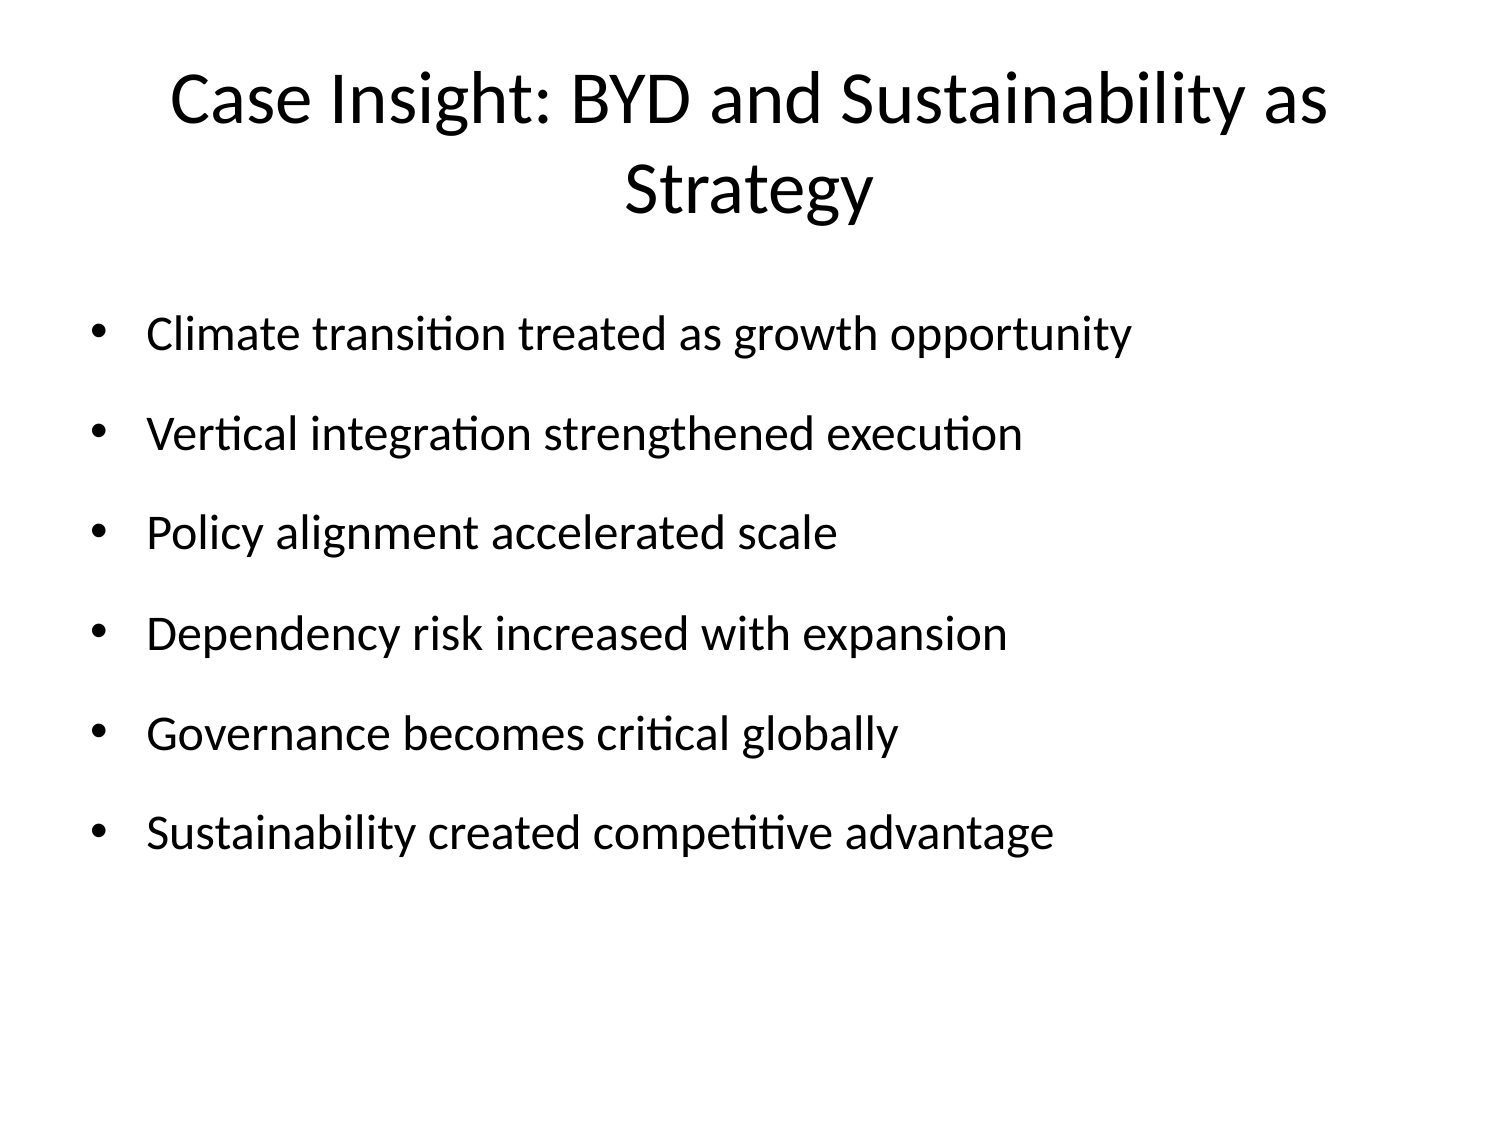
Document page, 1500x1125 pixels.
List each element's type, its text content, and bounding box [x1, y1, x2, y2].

title Case Insight: BYD and Sustainability as Strategy [75, 45, 1425, 233]
list Climate transition treated as growth opportunity Vertical integration strengthened execution Policy alignment accelerated scale Dependency risk increased with expansion Governance becomes critical globally Sustainability created competitive advantage [75, 262, 1425, 1005]
